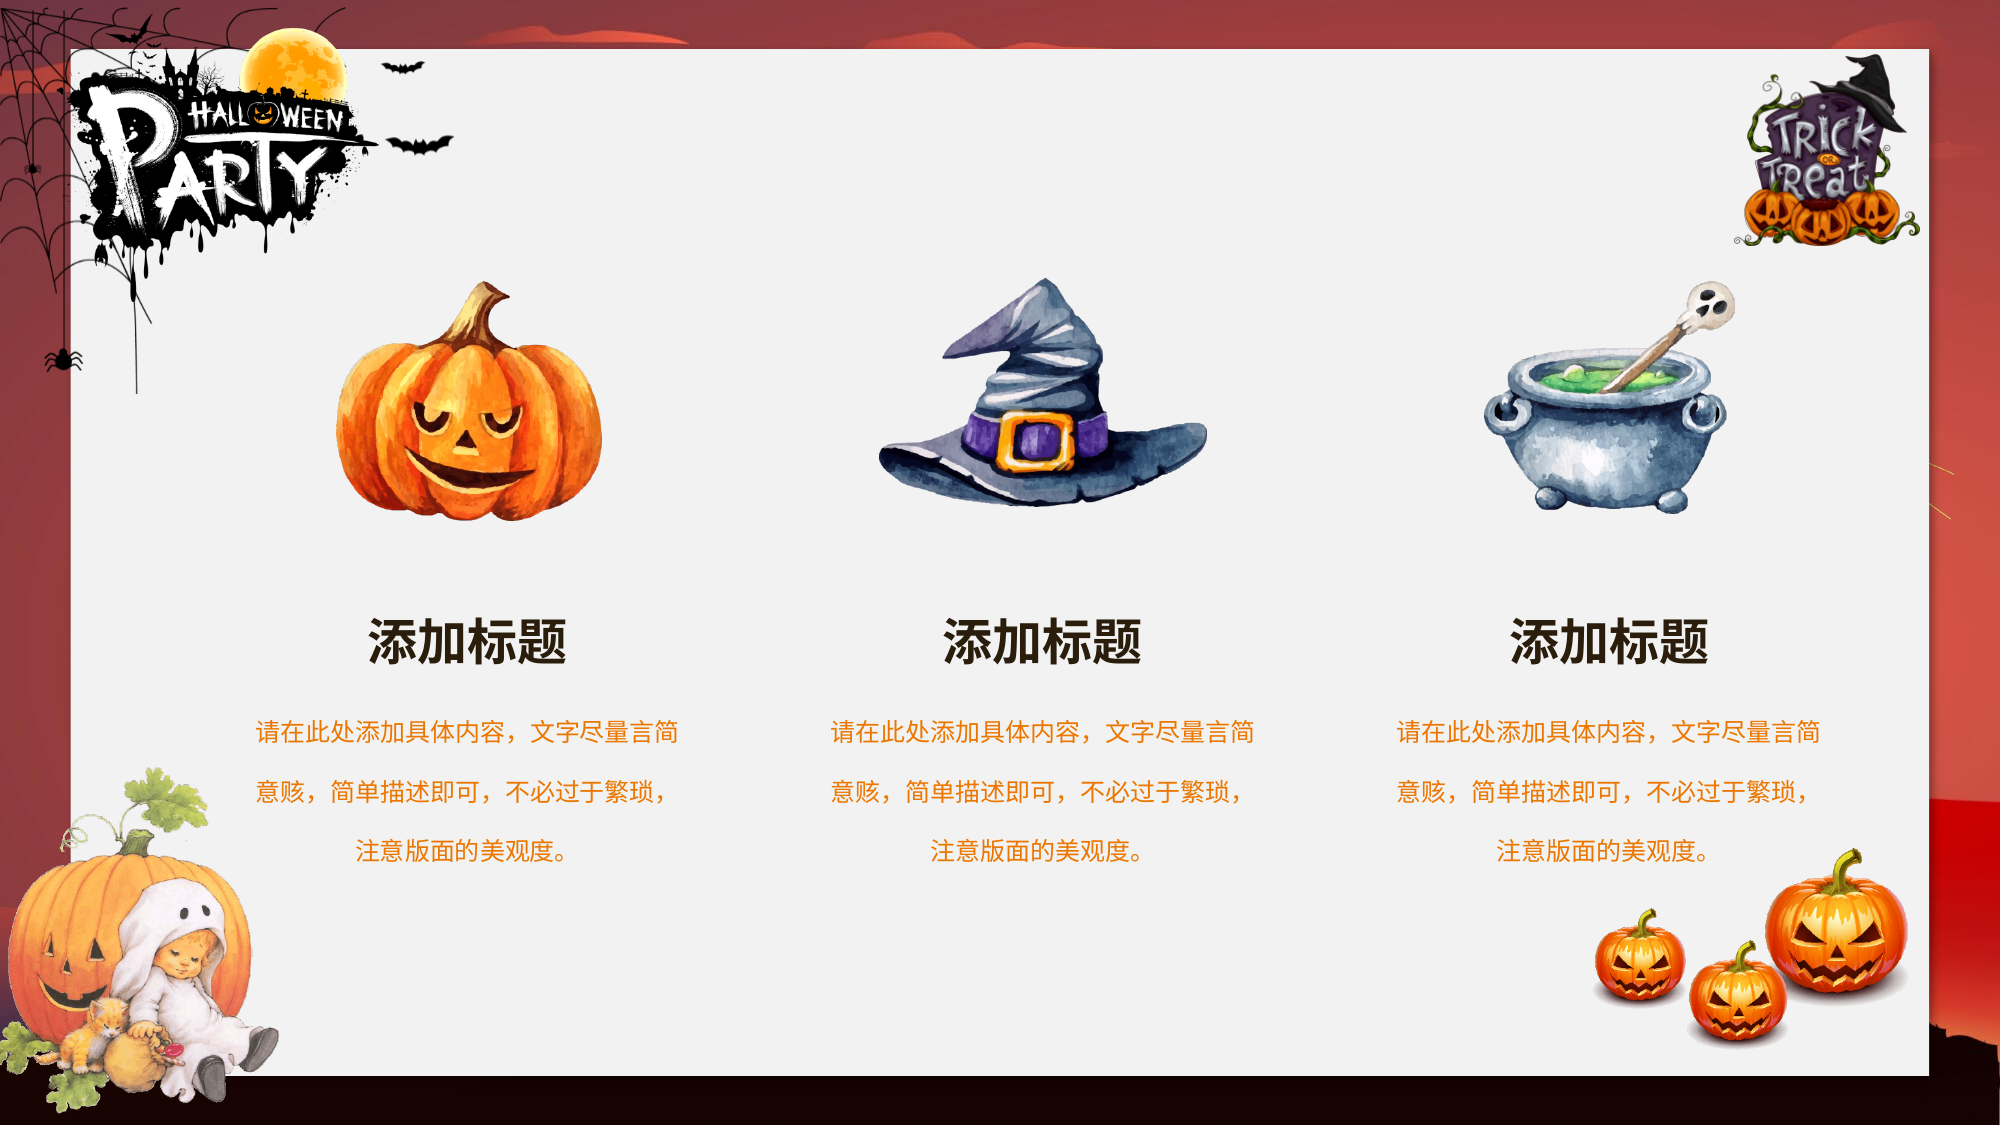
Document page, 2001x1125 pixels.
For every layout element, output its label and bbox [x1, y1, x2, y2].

text_box [1370, 602, 1848, 867]
text_box [229, 602, 707, 867]
picture [0, 0, 2000, 1125]
text_box [804, 602, 1282, 867]
